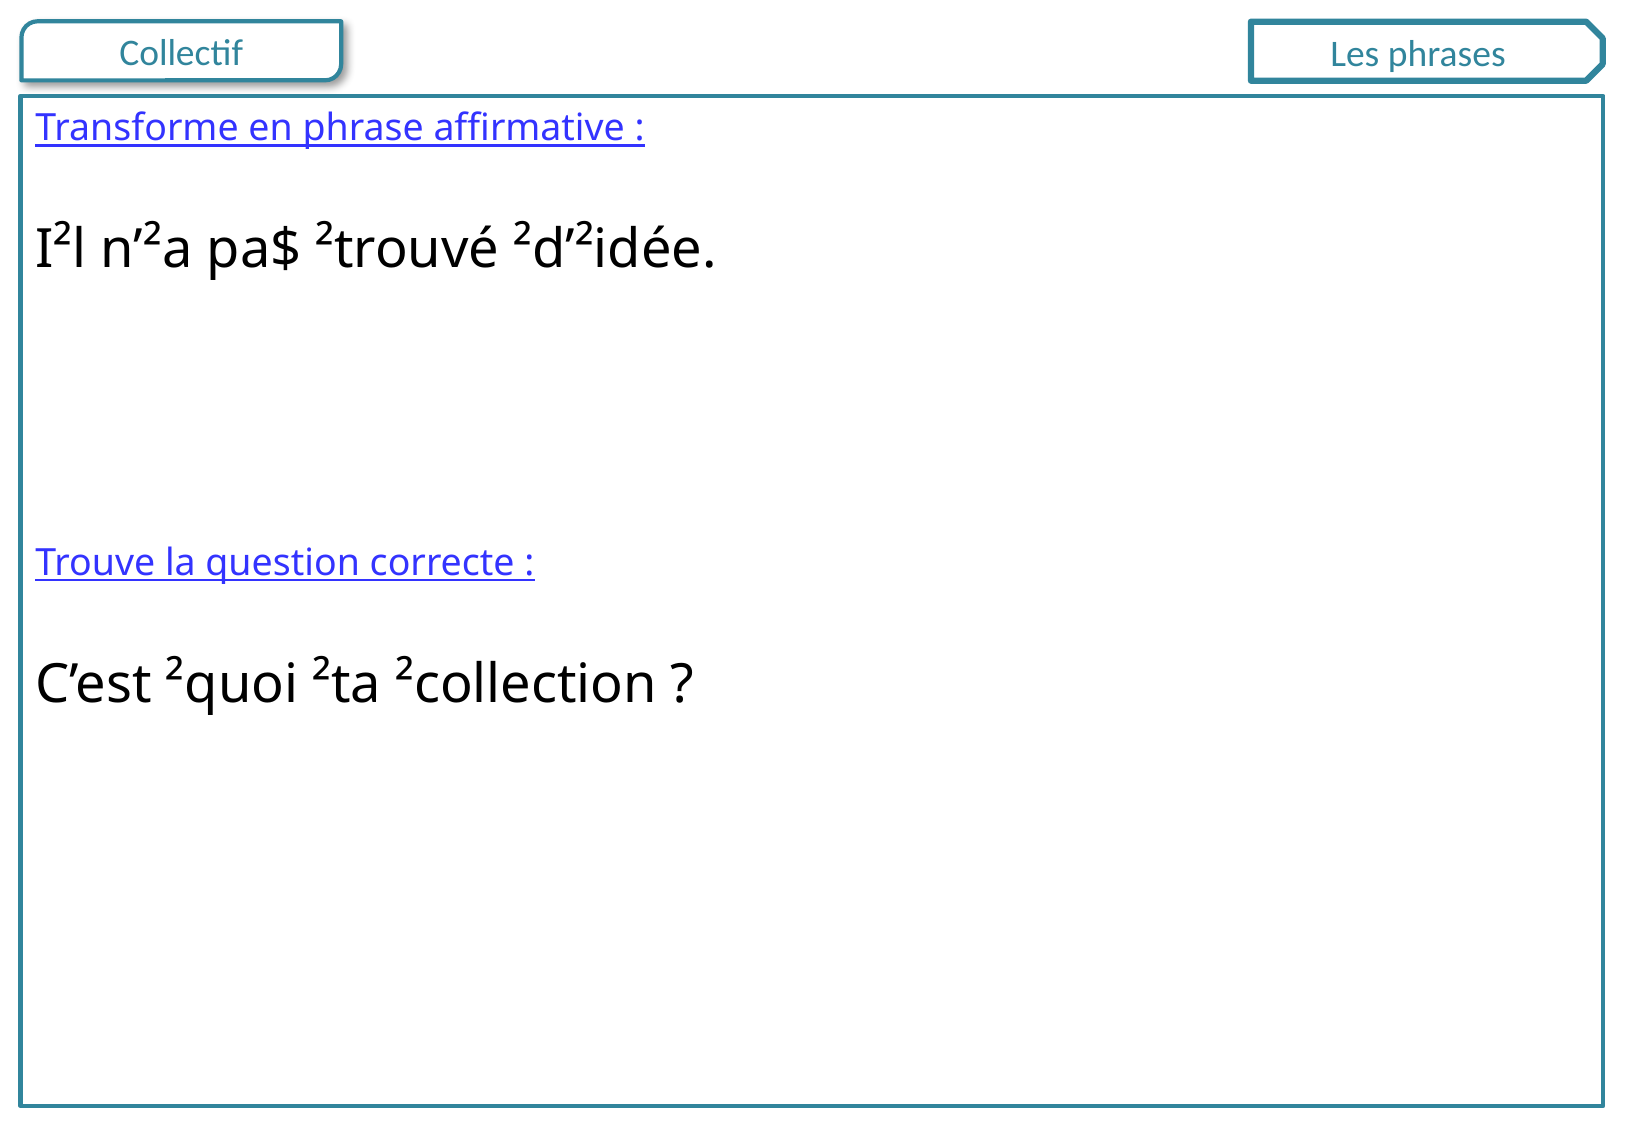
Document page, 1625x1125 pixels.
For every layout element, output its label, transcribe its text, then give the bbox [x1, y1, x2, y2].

list Transforme en phrase affirmative : I²l n’²a pa$ ²trouvé ²d’²idée. Trouve la question correcte : C’est ²quoi ²ta ²collection ? [18, 94, 1605, 1108]
list Les phrases [1251, 21, 1585, 81]
